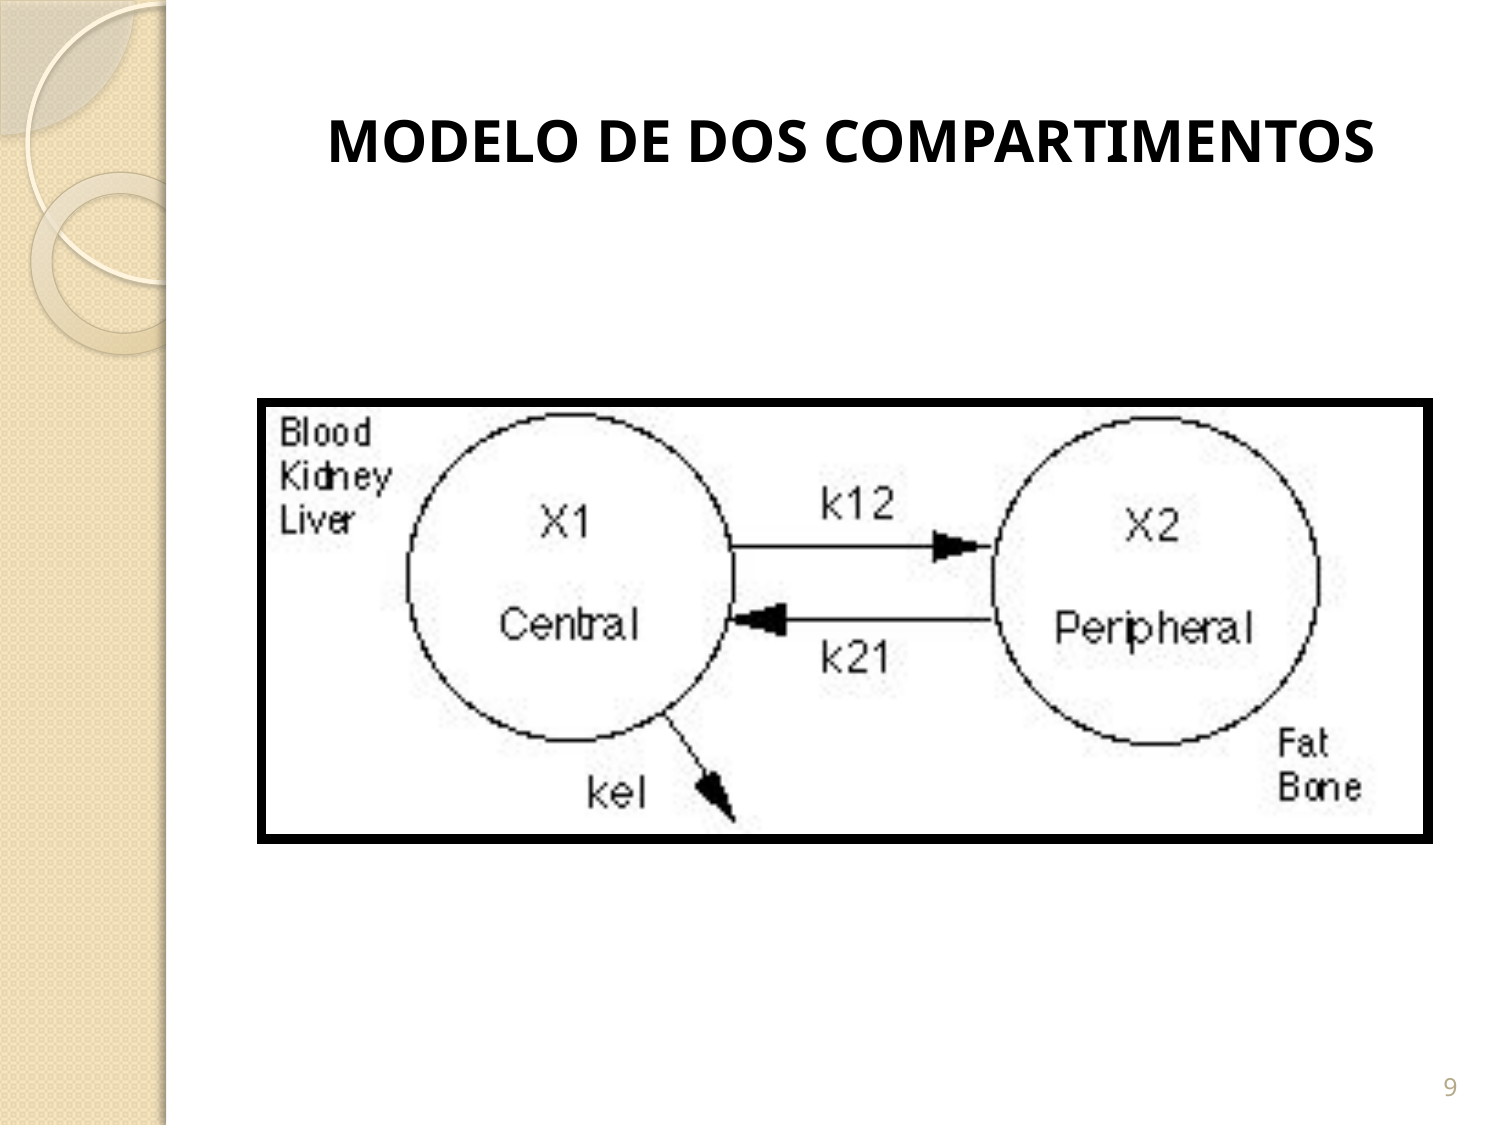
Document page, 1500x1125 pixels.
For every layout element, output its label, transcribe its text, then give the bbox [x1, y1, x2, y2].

picture [265, 406, 1424, 835]
title MODELO DE DOS COMPARTIMENTOS [235, 45, 1466, 233]
slide_number 9 [1413, 1034, 1488, 1113]
